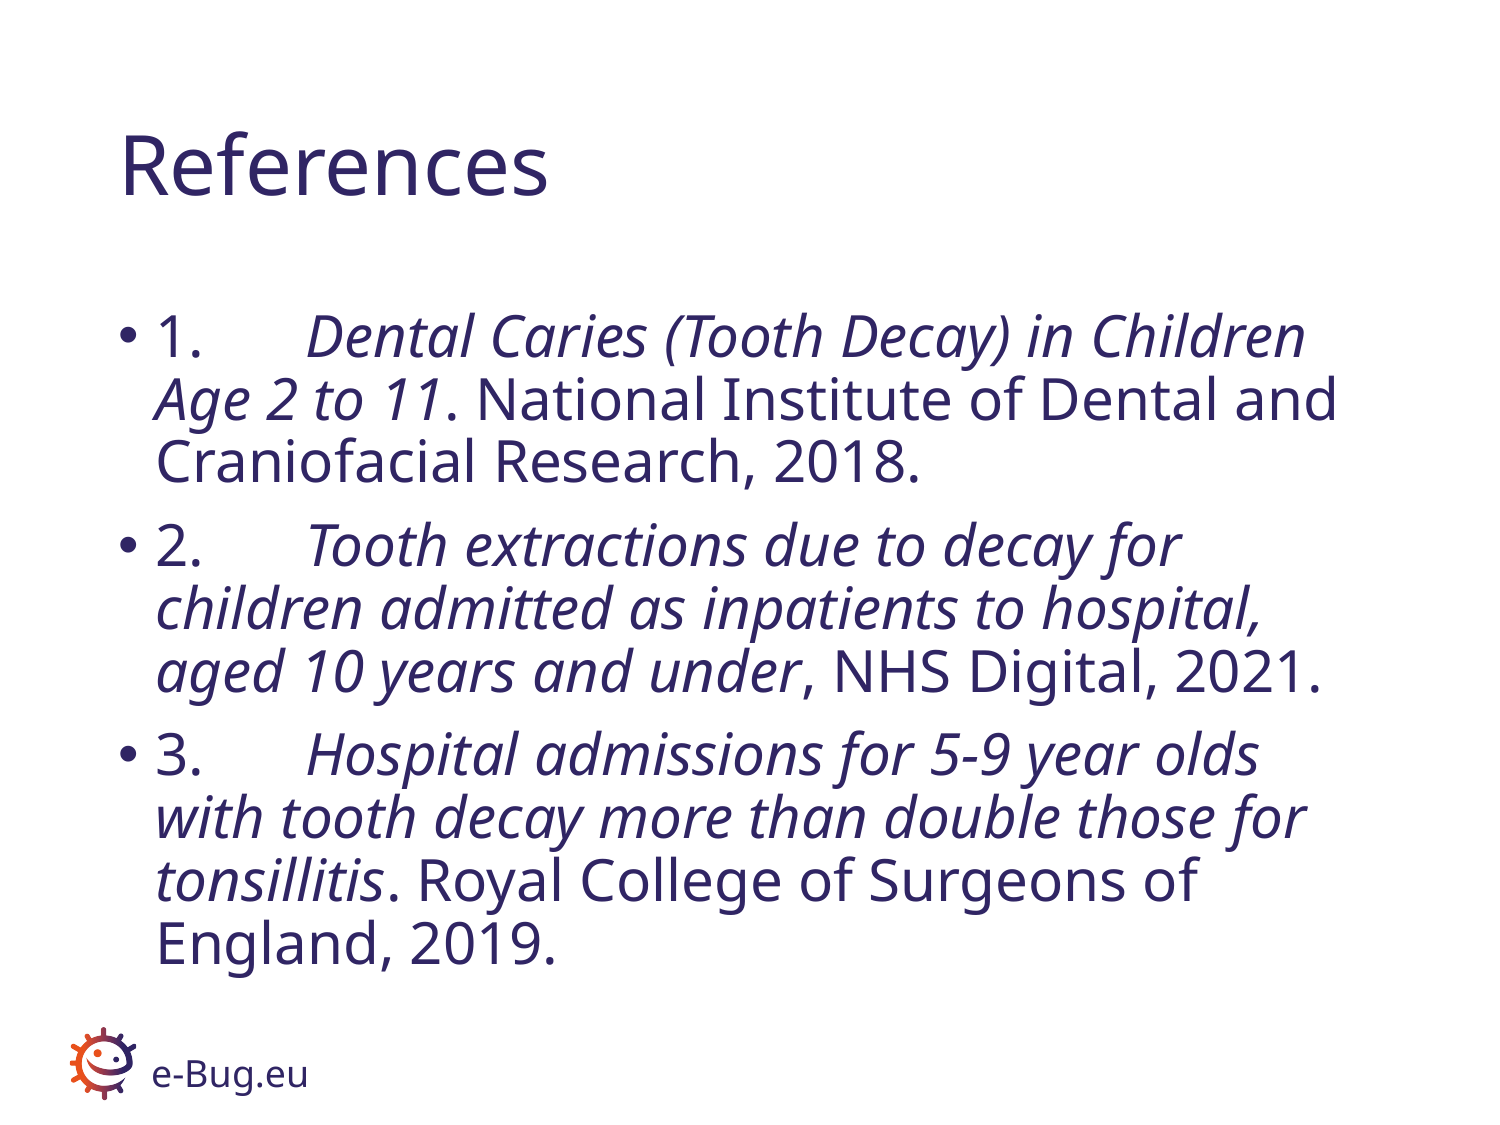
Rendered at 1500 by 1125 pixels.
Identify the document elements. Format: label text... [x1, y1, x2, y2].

list 1. Dental Caries (Tooth Decay) in Children Age 2 to 11. National Institute of Dental and Craniofacial Research, 2018. 2. Tooth extractions due to decay for children admitted as inpatients to hospital, aged 10 years and under, NHS Digital, 2021. 3. Hospital admissions for 5-9 year olds with tooth decay more than double those for tonsillitis. Royal College of Surgeons of England, 2019. [103, 299, 1397, 1014]
title References [103, 59, 1397, 278]
picture [69, 1027, 137, 1103]
footer e-Bug.eu [136, 1042, 643, 1103]
